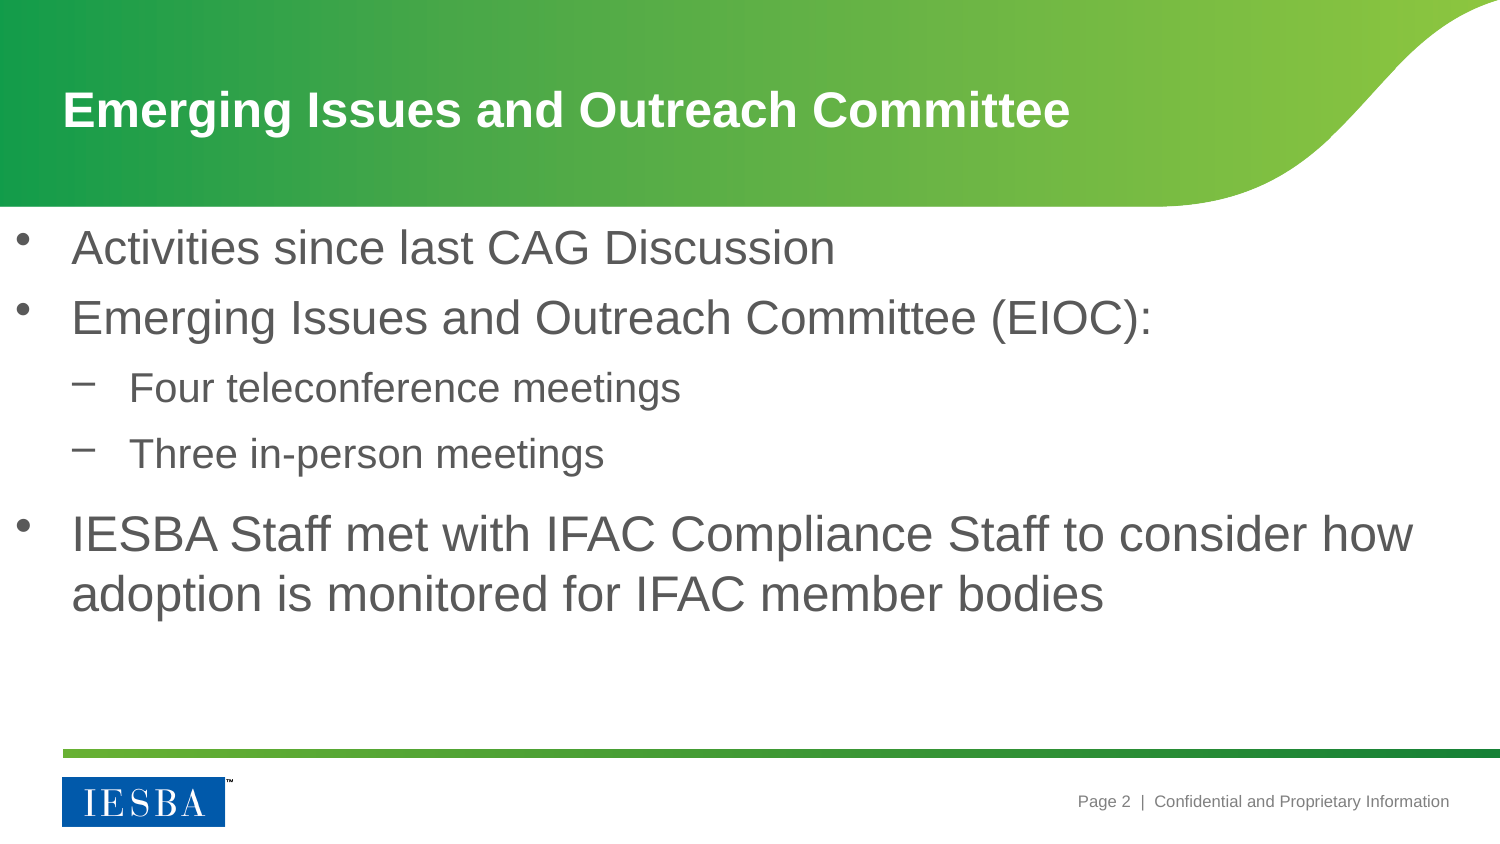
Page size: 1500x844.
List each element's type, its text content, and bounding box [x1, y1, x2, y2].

title Emerging Issues and Outreach Committee [62, 75, 1300, 141]
list Activities since last CAG Discussion Emerging Issues and Outreach Committee (EIOC): Four teleconference meetings Three in-person meetings IESBA Staff met with IFAC Compliance Staff to consider how adoption is monitored for IFAC member bodies [0, 209, 1500, 747]
picture [0, 0, 1500, 207]
picture [62, 777, 233, 827]
